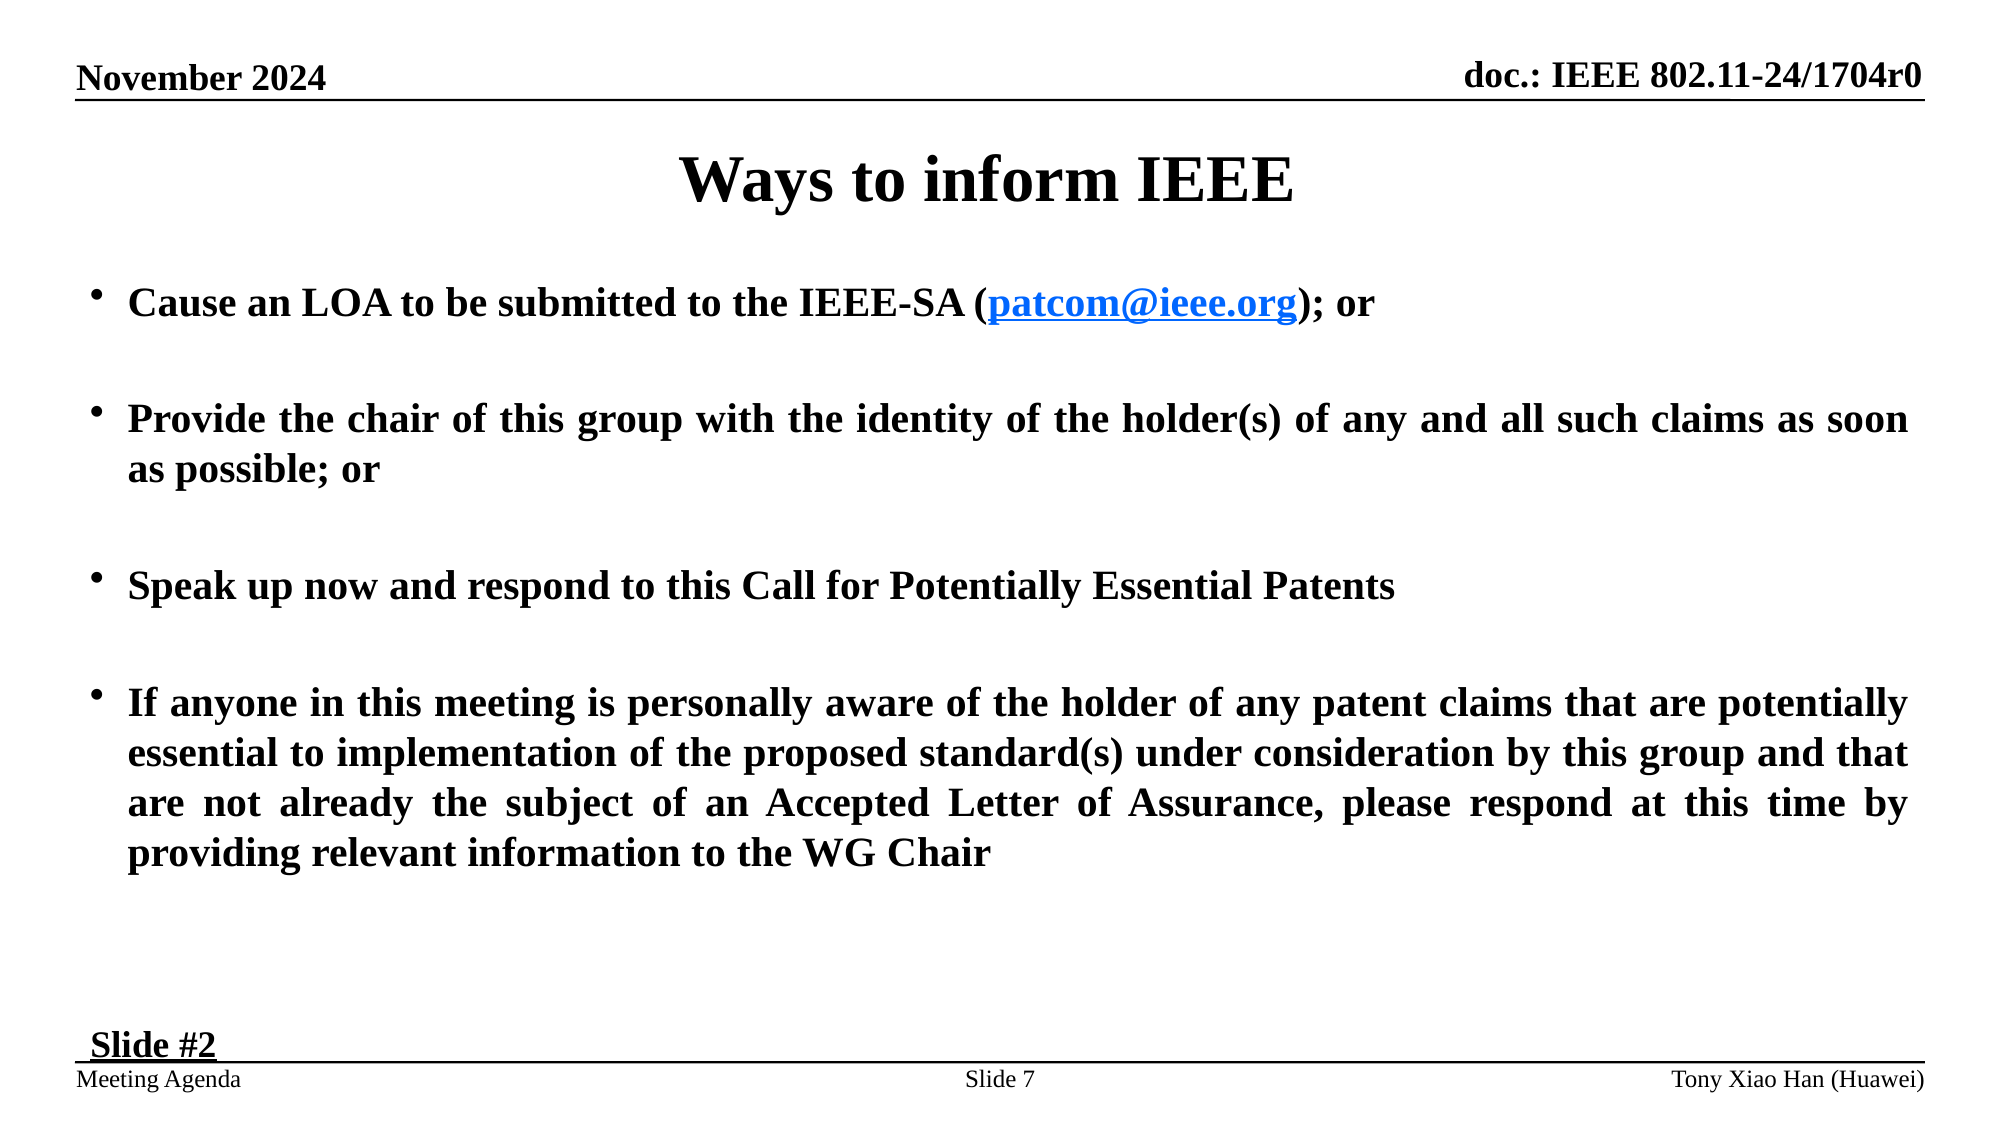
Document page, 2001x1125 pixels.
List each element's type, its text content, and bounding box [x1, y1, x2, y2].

text_box Ways to inform IEEE [337, 87, 1638, 263]
text_box [337, 37, 1688, 163]
text_box Slide #2 [75, 1012, 232, 1073]
text_box Cause an LOA to be submitted to the IEEE-SA (patcom@ieee.org); or Provide the chair of this group with the identity of the holder(s) of any and all such claims as soon as possible; or Speak up now and respond to this Call for Potentially Essential Patents If anyone in this meeting is personally aware of the holder of any patent claims that are potentially essential to implementation of the proposed standard(s) under consideration by this group and that are not already the subject of an Accepted Letter of Assurance, please respond at this time by providing relevant information to the WG Chair [75, 246, 1925, 938]
